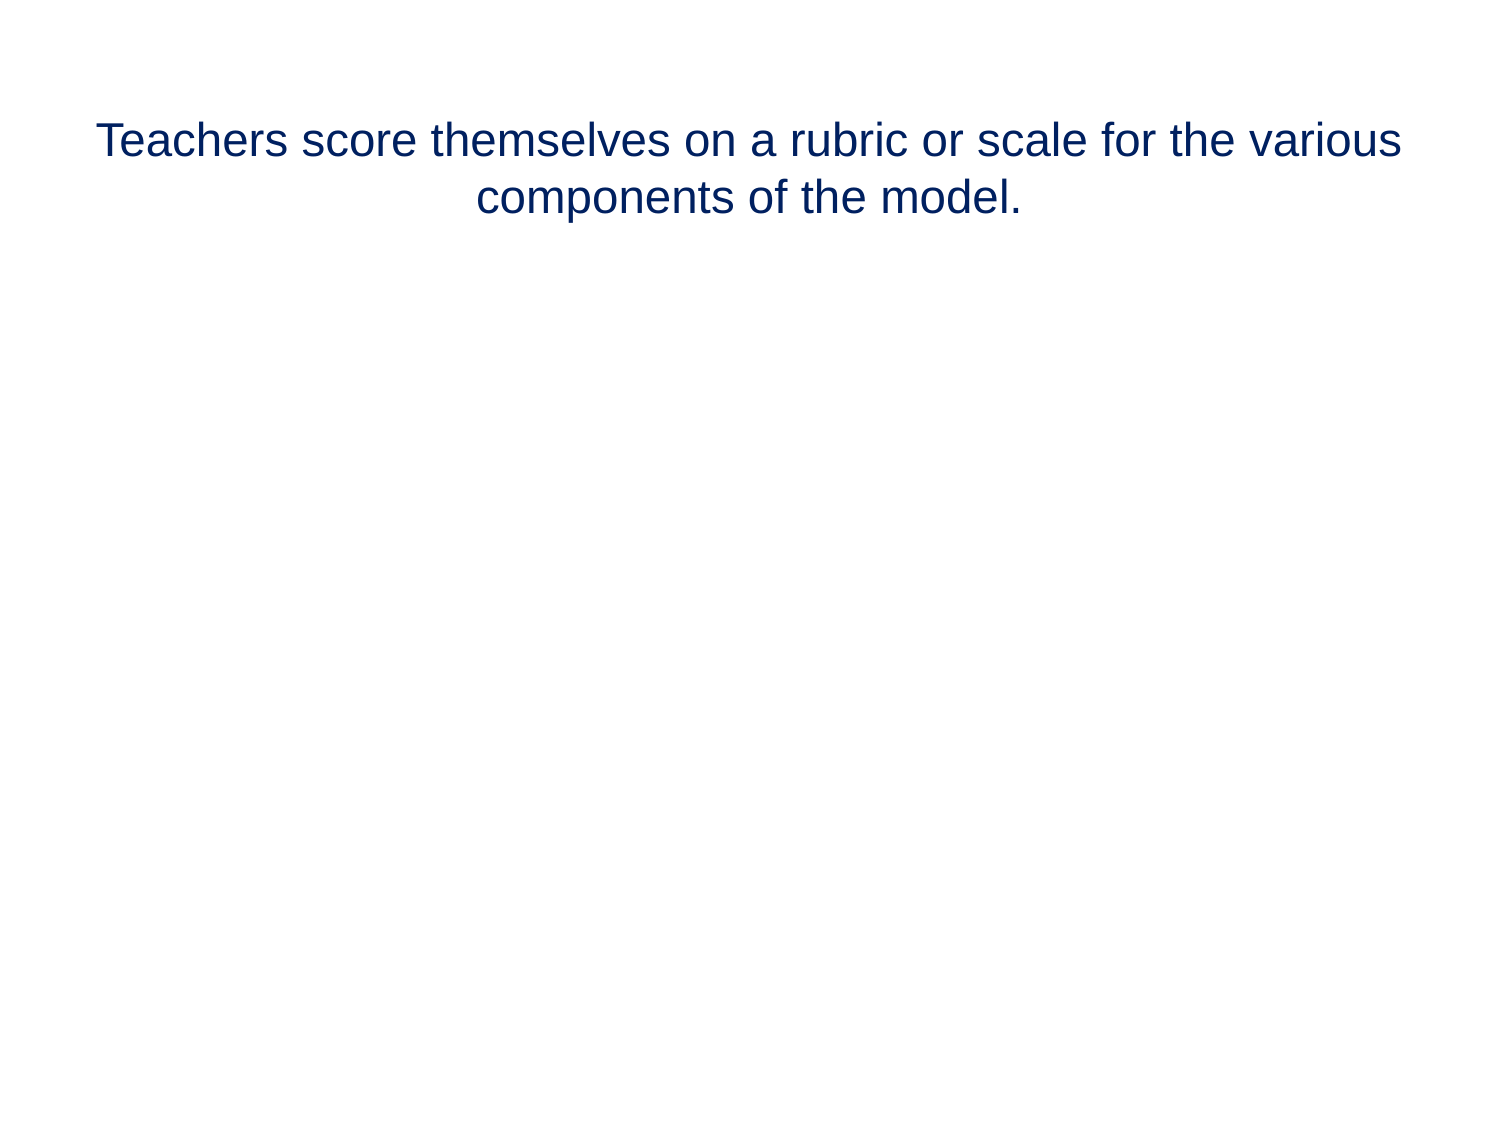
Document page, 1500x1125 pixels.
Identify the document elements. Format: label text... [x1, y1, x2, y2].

title Teachers score themselves on a rubric or scale for the various components of the model. [75, 45, 1425, 233]
